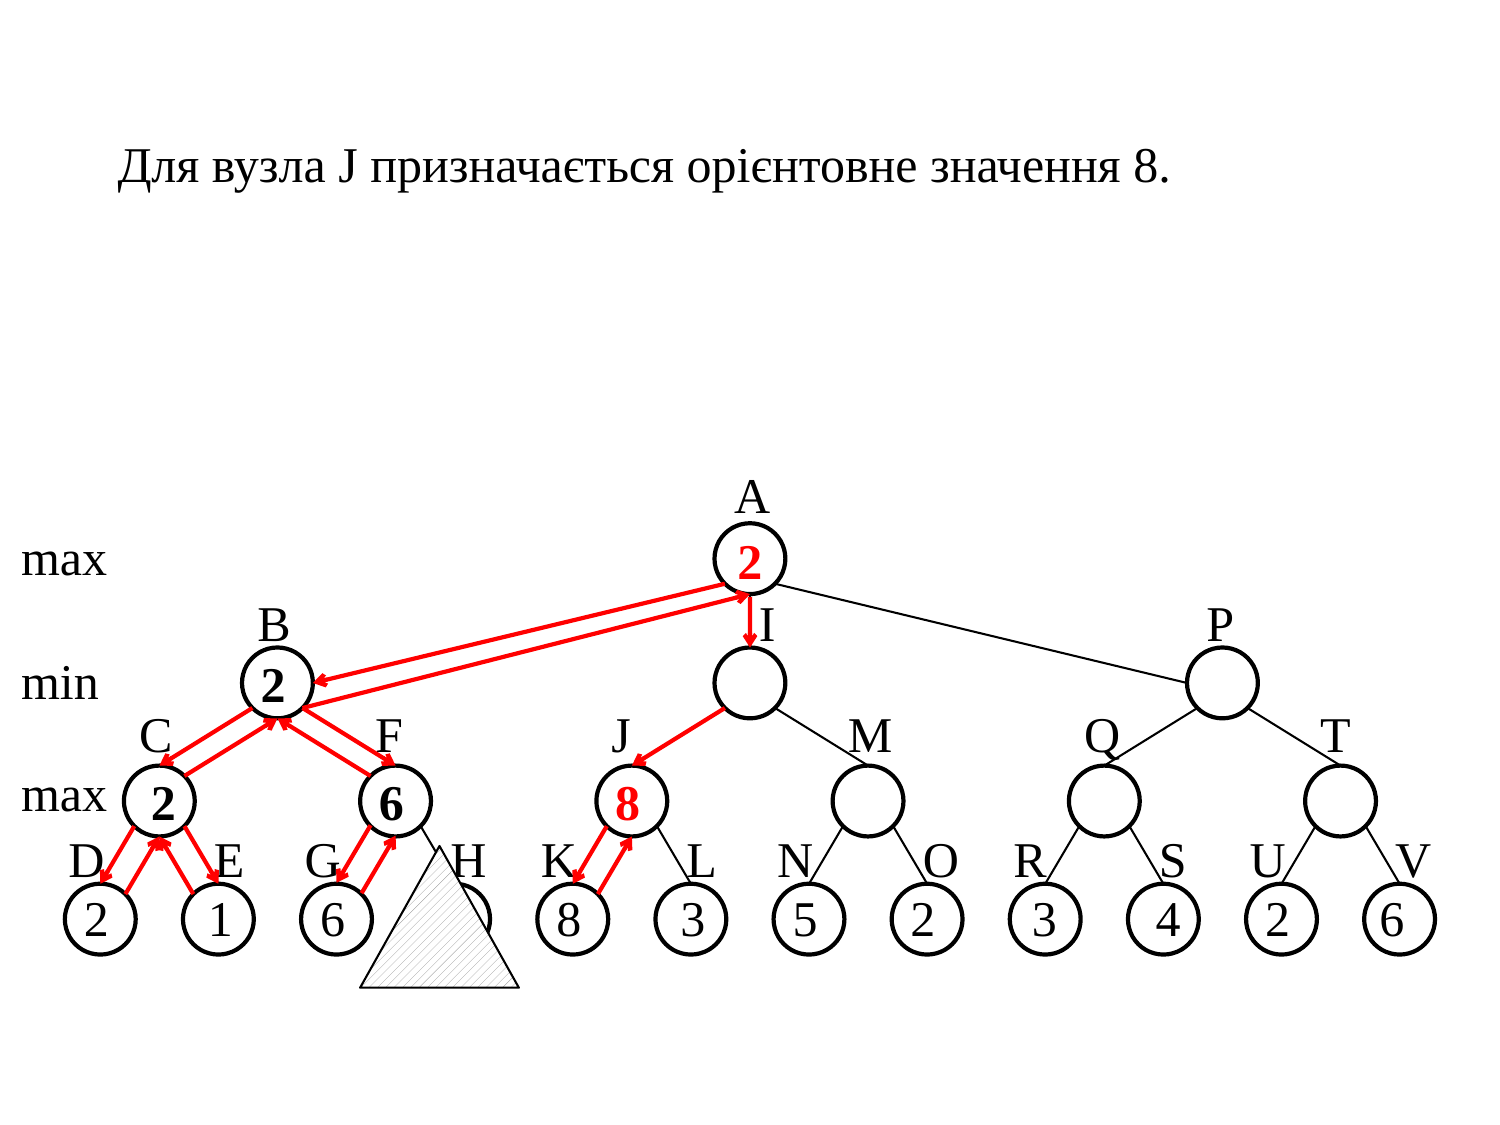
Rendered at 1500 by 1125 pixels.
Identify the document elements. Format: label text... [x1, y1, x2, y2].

list Для вузла J призначається орієнтовне значення 8. [0, 125, 1459, 433]
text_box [5, 455, 1448, 988]
